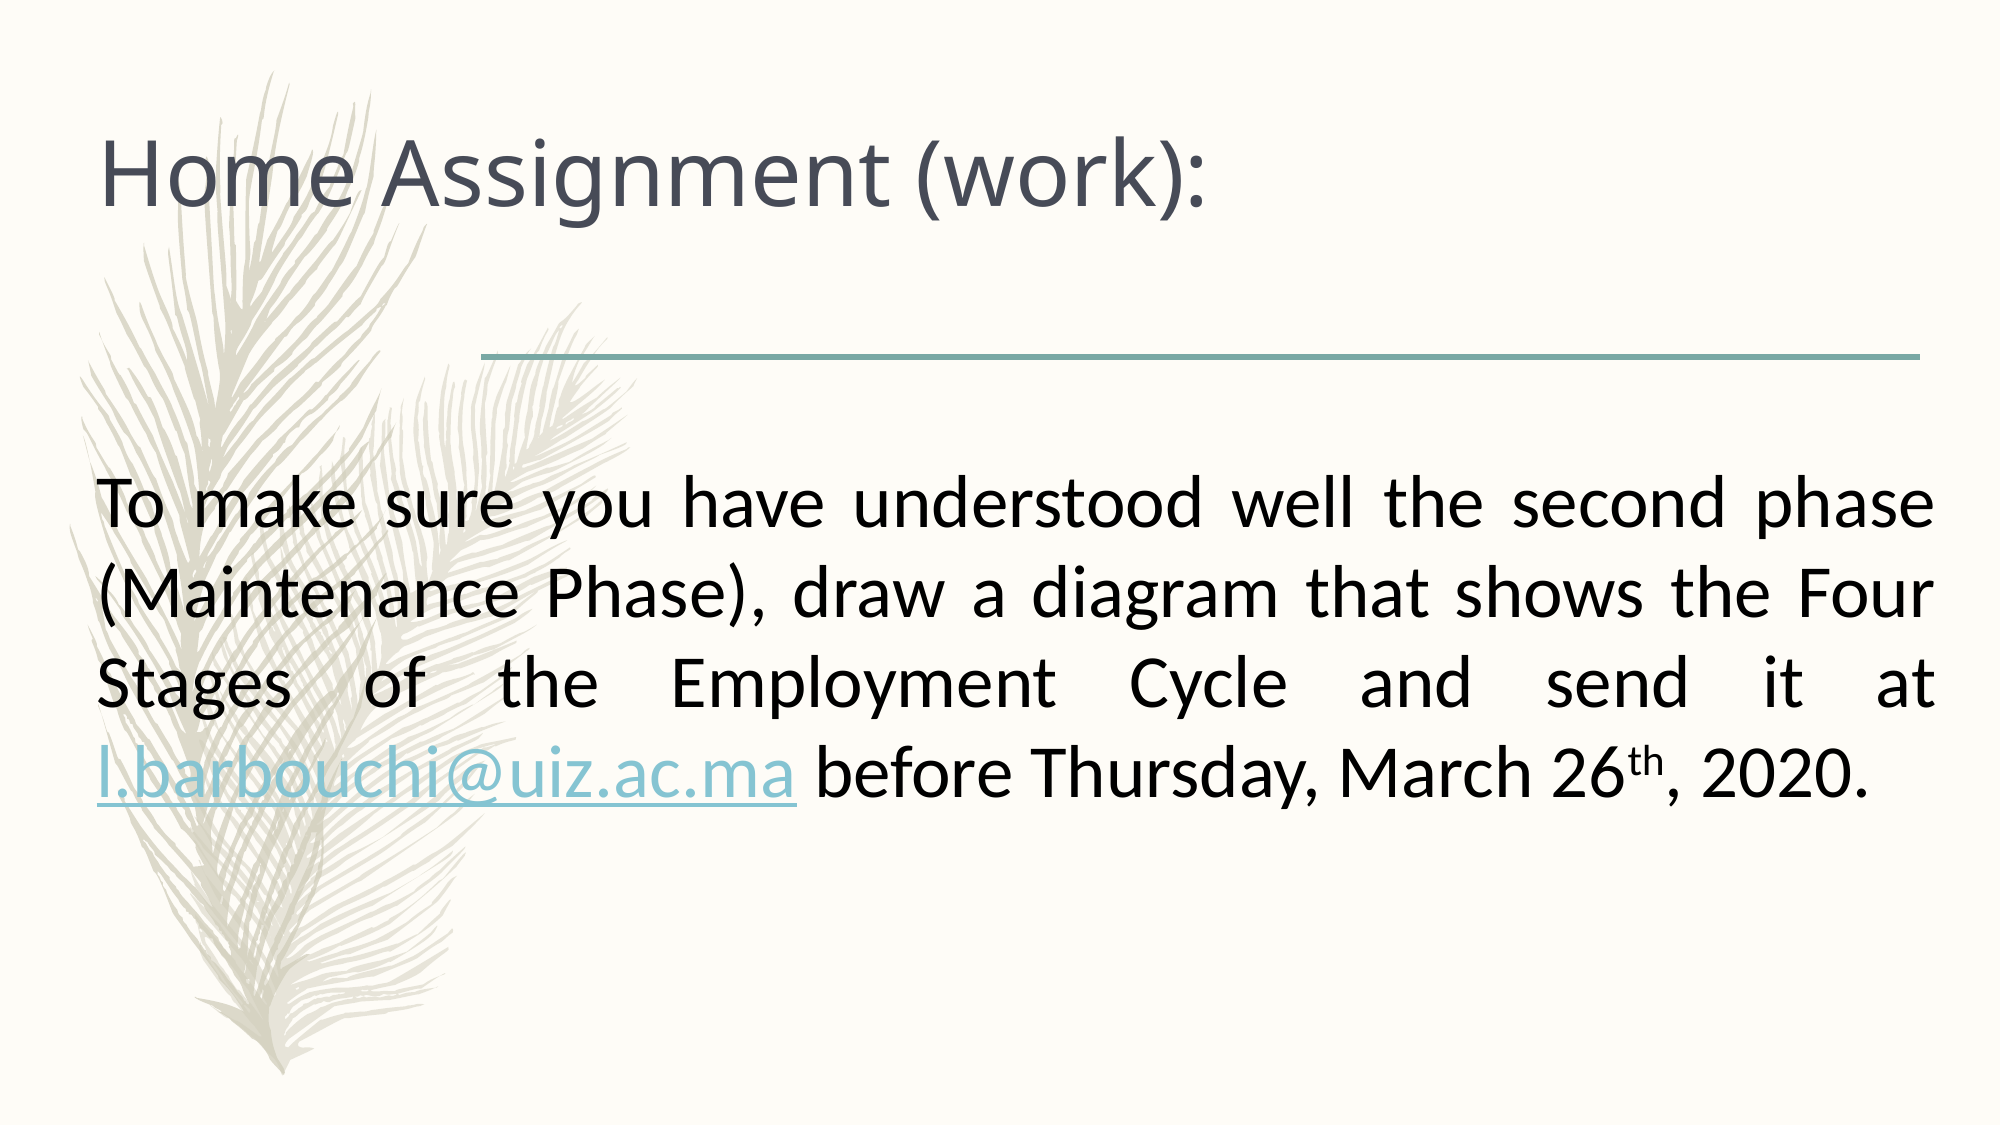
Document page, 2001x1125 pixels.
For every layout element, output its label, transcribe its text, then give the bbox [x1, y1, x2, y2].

title Home Assignment (work): [82, 111, 1521, 368]
text_box To make sure you have understood well the second phase (Maintenance Phase), draw a diagram that shows the Four Stages of the Employment Cycle and send it at l.barbouchi@uiz.ac.ma before Thursday, March 26th, 2020. [81, 445, 1953, 821]
